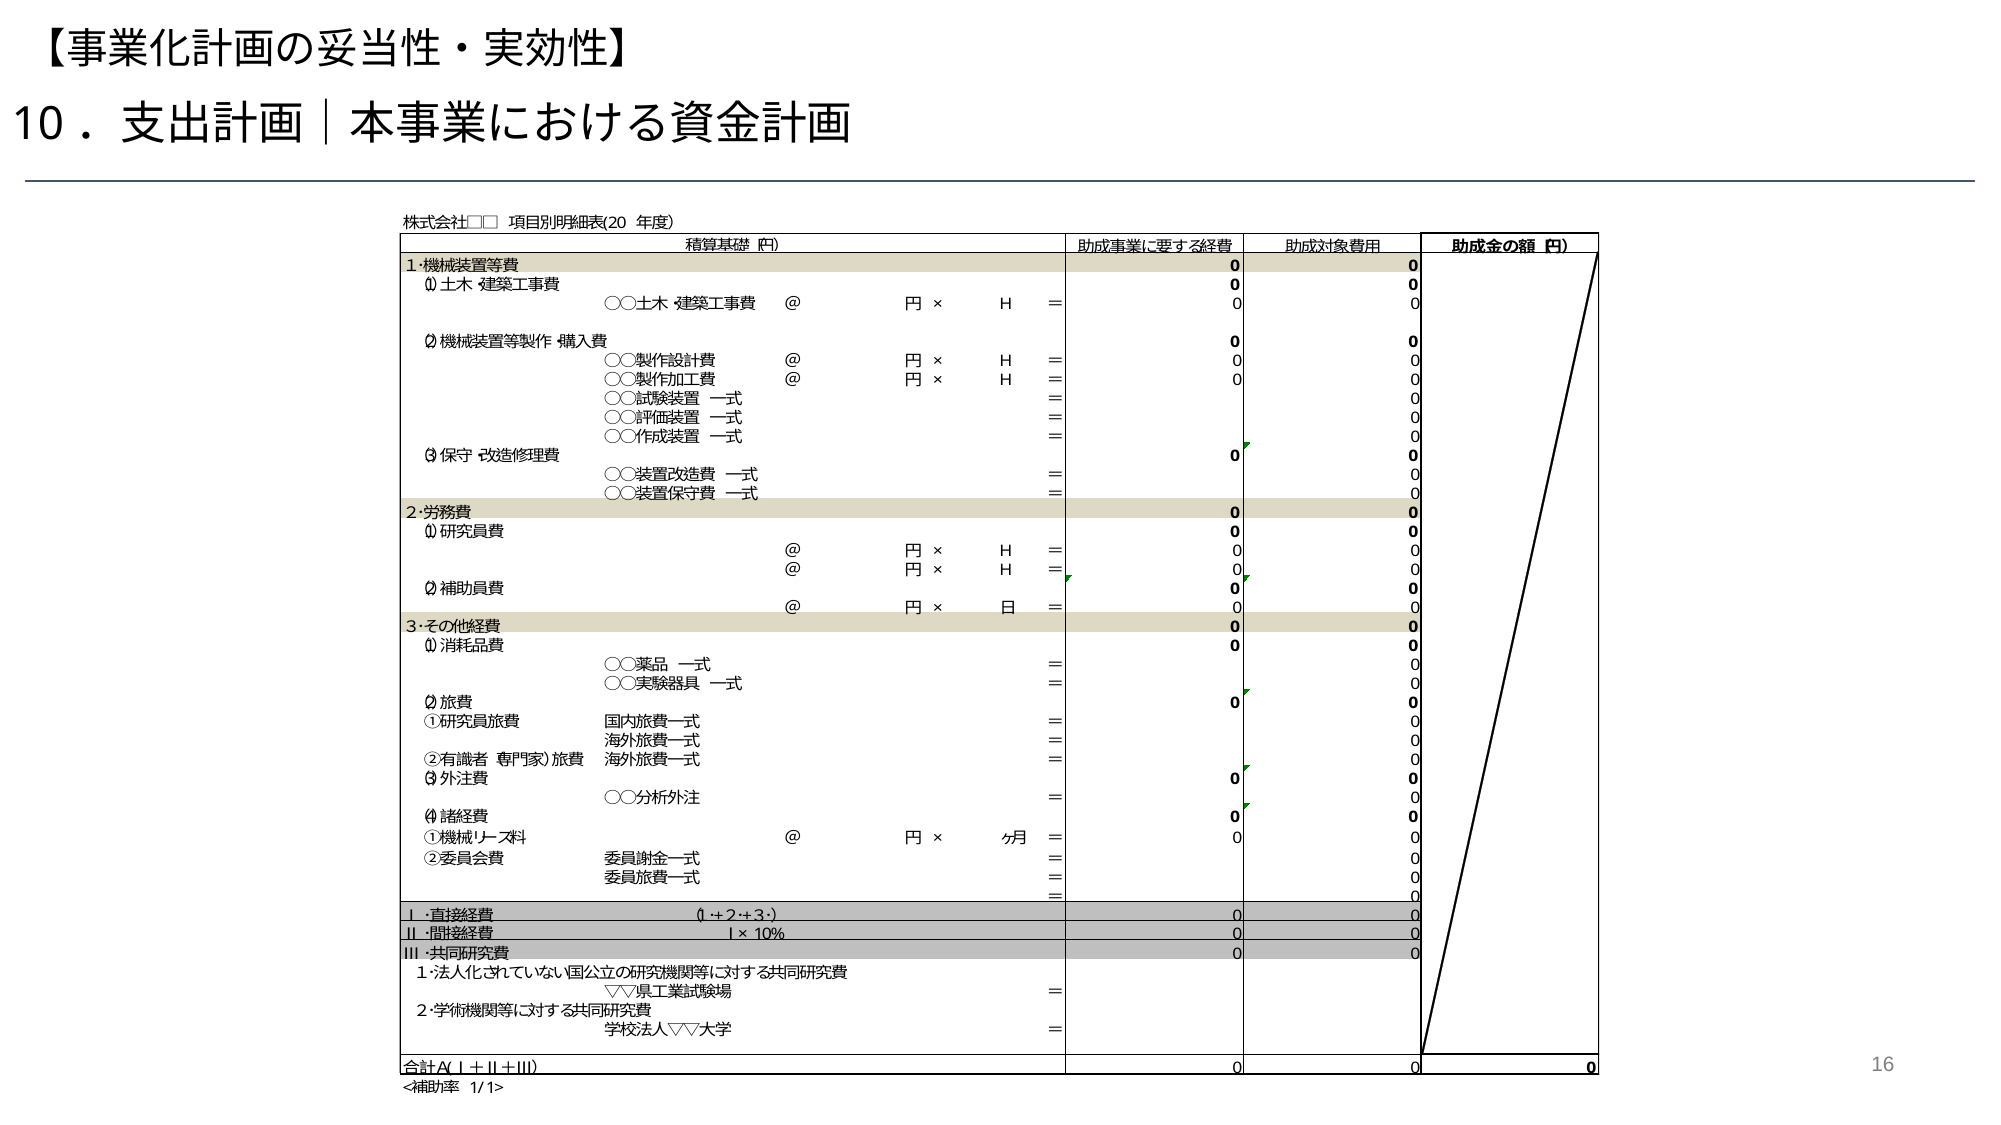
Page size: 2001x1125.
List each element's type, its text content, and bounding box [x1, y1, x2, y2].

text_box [399, 204, 1601, 1095]
text_box 【事業化計画の妥当性・実効性】 [24, 28, 1818, 74]
text_box 10．支出計画｜本事業における資金計画 [11, 100, 853, 150]
